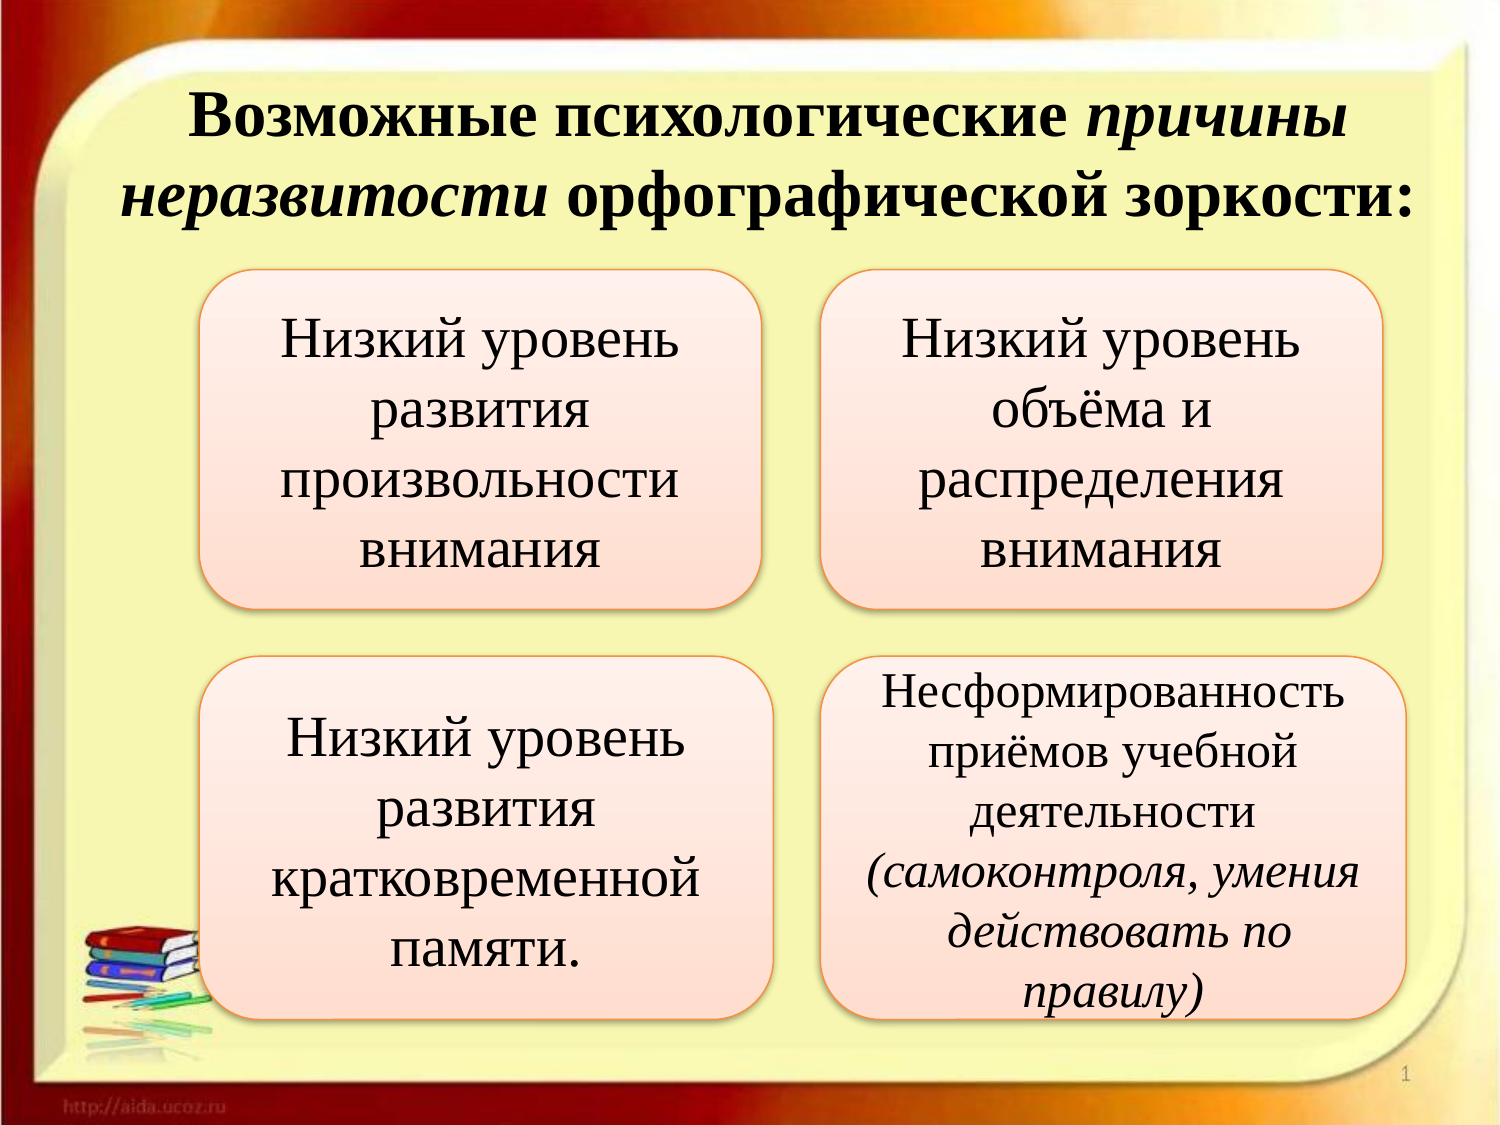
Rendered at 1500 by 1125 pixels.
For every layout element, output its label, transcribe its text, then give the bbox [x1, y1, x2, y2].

text_box Низкий уровень развития кратковременной памяти. [198, 655, 775, 1021]
text_box Несформированность приёмов учебной деятельности (самоконтроля, умения действовать по правилу) [819, 655, 1407, 1021]
text_box Низкий уровень развития произвольности внимания [198, 268, 763, 611]
text_box Низкий уровень объёма и распределения внимания [819, 268, 1384, 611]
picture [0, 0, 1500, 1125]
title Возможные психологические причины неразвитости орфографической зоркости: [93, 175, 1444, 364]
